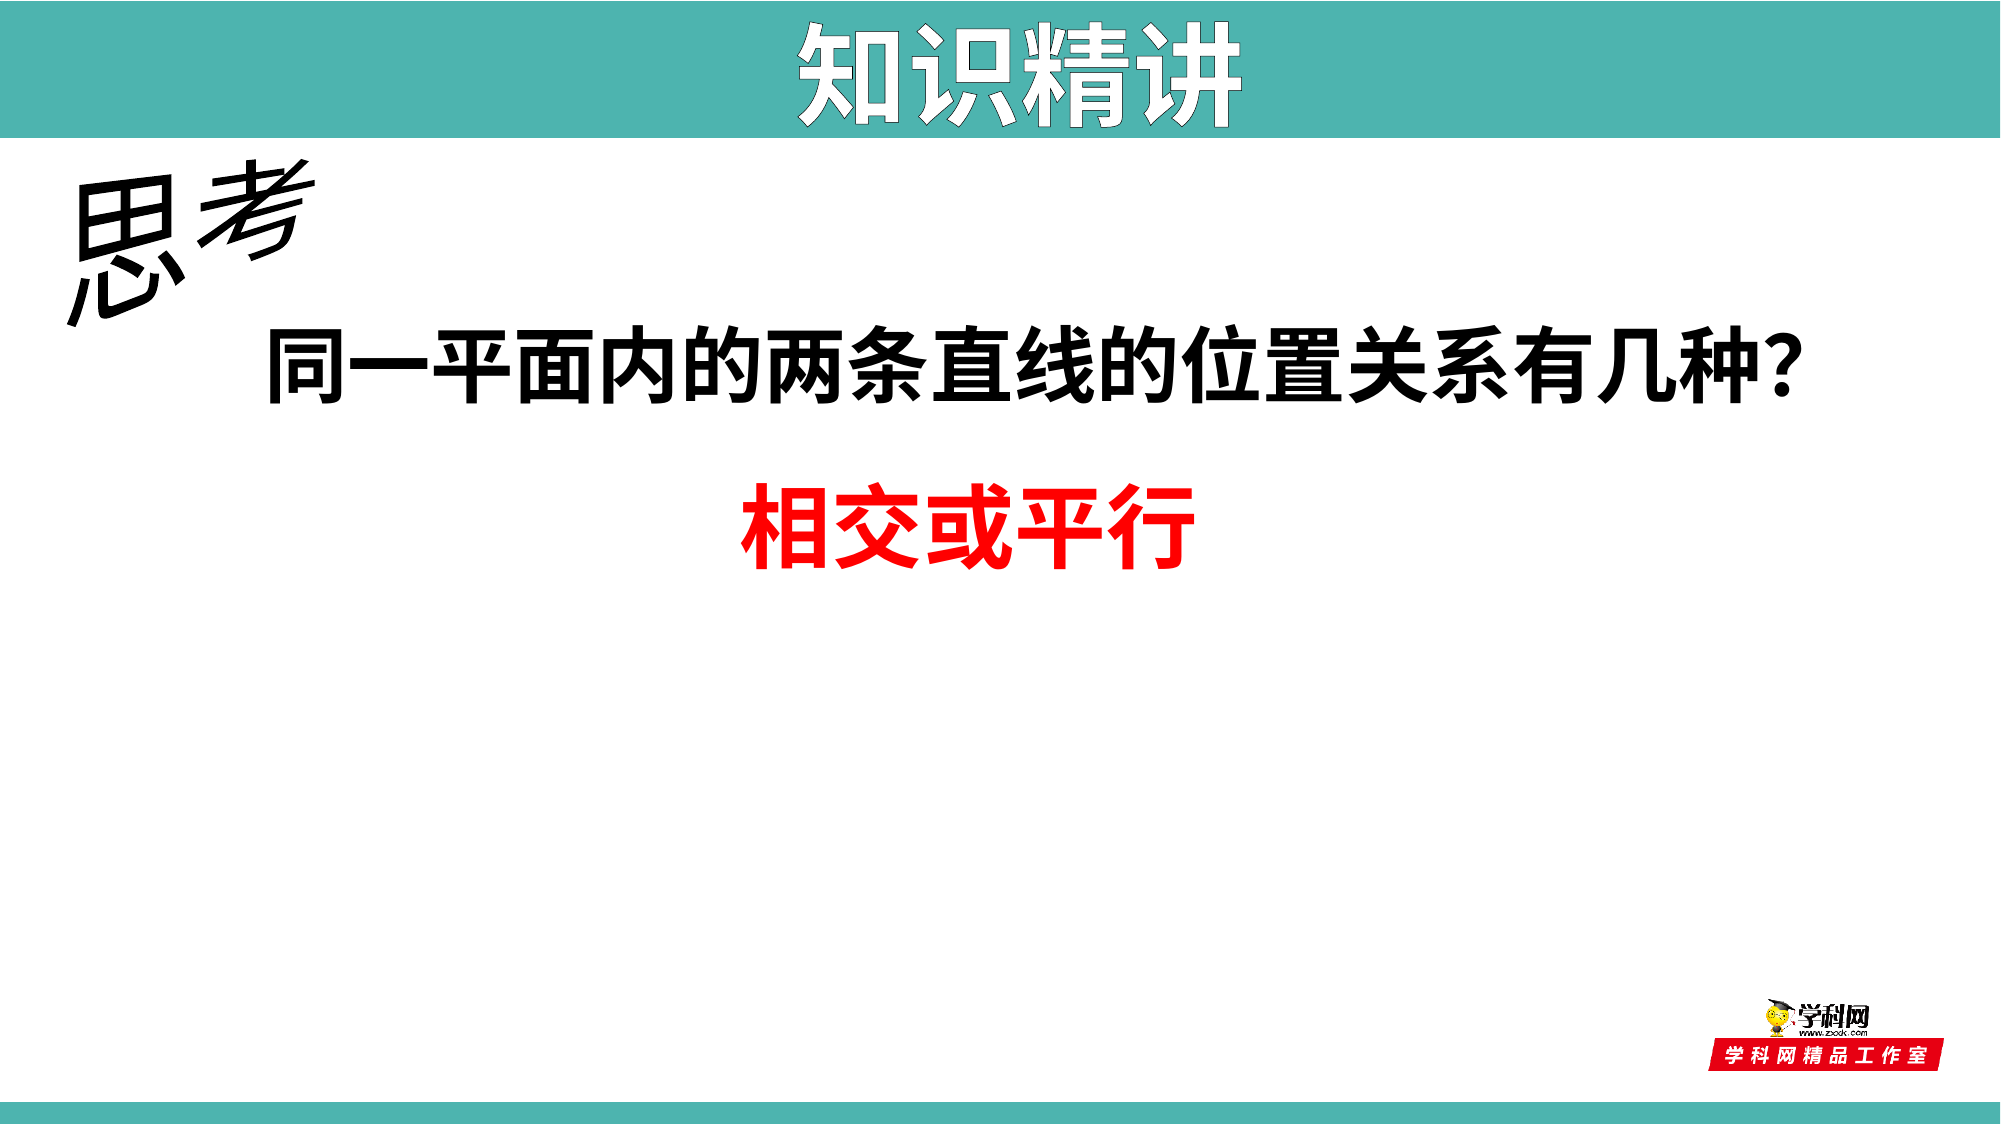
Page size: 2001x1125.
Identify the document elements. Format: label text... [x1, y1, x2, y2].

picture [0, 1, 2001, 1124]
text_box 知识精讲 [780, 0, 1261, 148]
text_box 相交或平行 [725, 462, 1263, 587]
text_box 同一平面内的两条直线的位置关系有几种？ [165, 297, 1835, 423]
